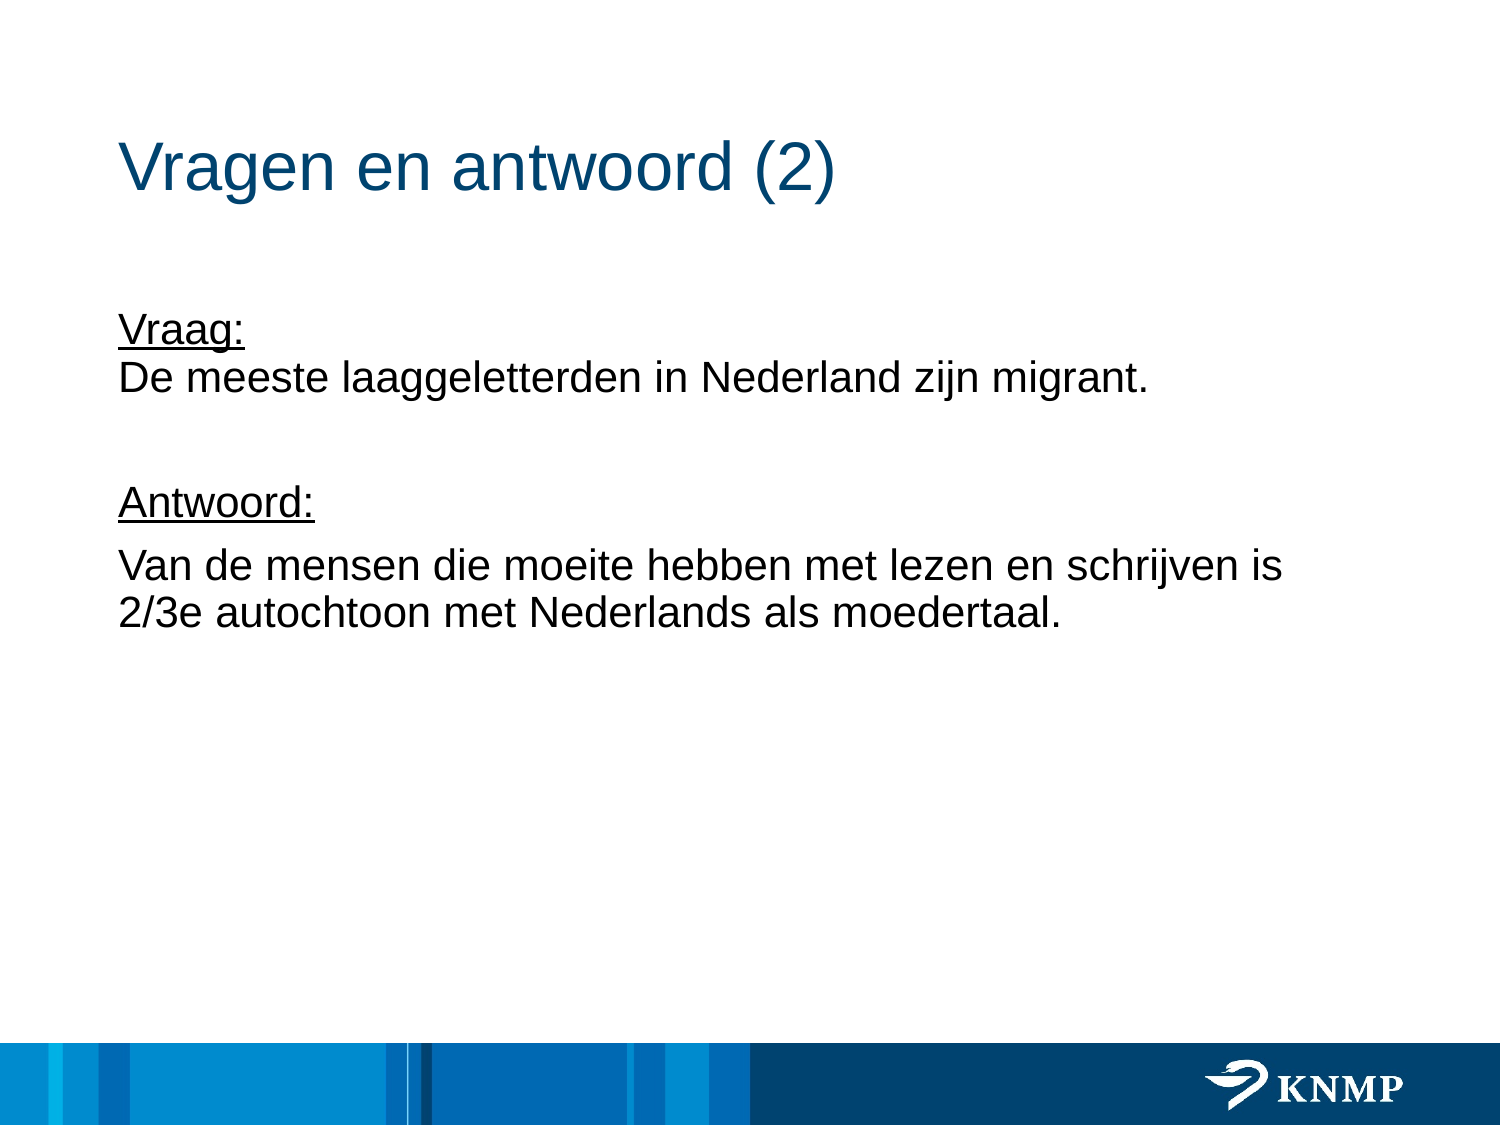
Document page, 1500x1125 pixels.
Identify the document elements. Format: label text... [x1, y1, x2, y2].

picture [99, 1043, 129, 1125]
list Vraag: De meeste laaggeletterden in Nederland zijn migrant. Antwoord: Van de mensen die moeite hebben met lezen en schrijven is 2/3e autochtoon met Nederlands als moedertaal. [103, 299, 1397, 1014]
title Vragen en antwoord (2) [103, 59, 1397, 278]
picture [710, 1043, 1500, 1125]
picture [386, 1043, 626, 1125]
picture [635, 1043, 665, 1125]
